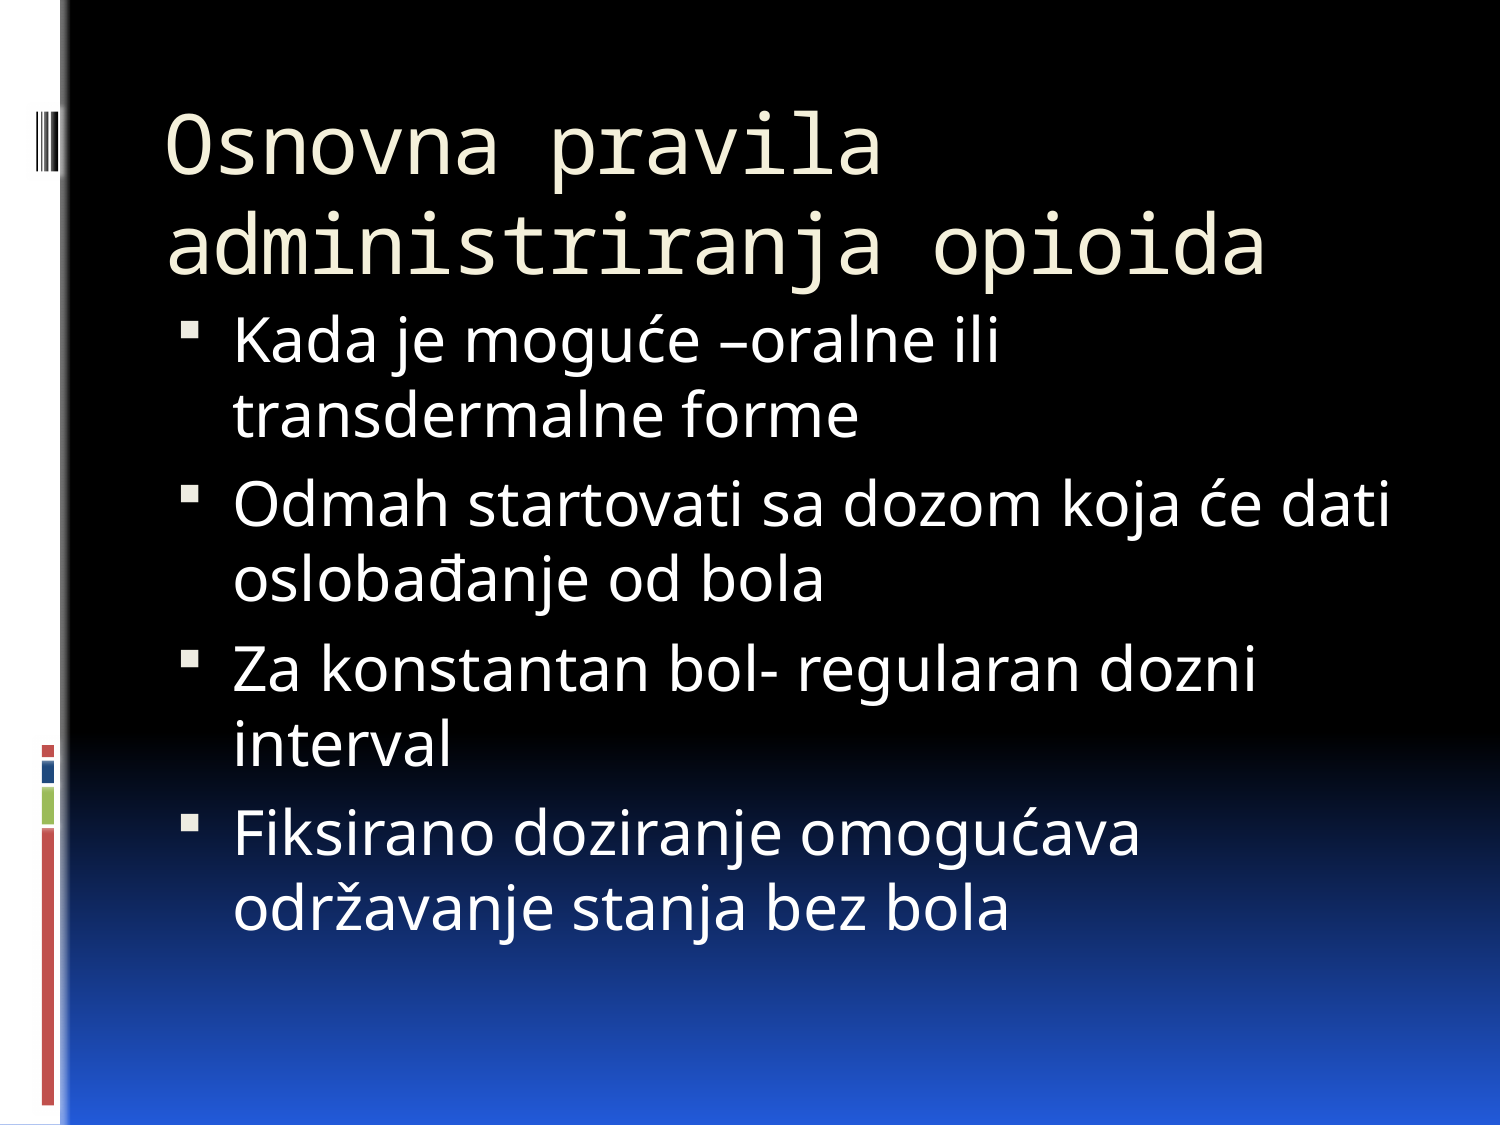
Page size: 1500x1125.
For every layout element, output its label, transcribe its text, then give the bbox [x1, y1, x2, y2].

list Kada je moguće –oralne ili transdermalne forme Odmah startovati sa dozom koja će dati oslobađanje od bola Za konstantan bol- regularan dozni interval Fiksirano doziranje omogućava održavanje stanja bez bola [150, 292, 1425, 1043]
title Osnovna pravila administriranja opioida [150, 83, 1425, 234]
